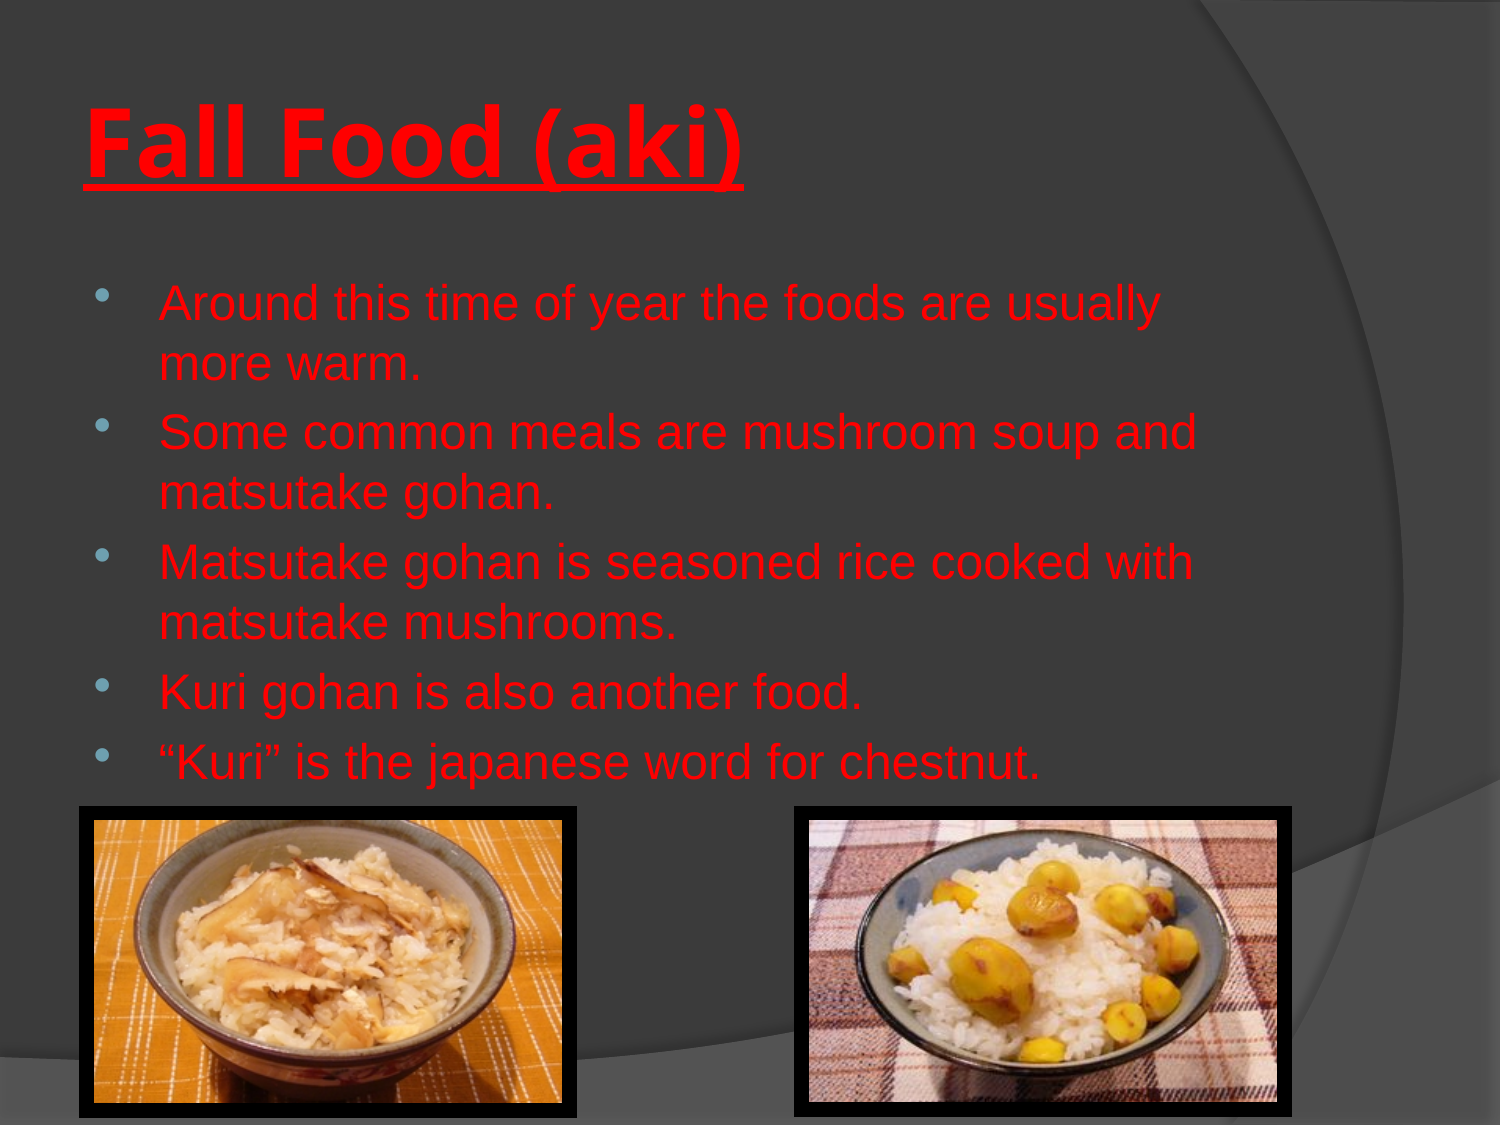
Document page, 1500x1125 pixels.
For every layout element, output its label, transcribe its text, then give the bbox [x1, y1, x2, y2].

title Fall Food (aki) [75, 45, 1300, 233]
list Around this time of year the foods are usually more warm. Some common meals are mushroom soup and matsutake gohan. Matsutake gohan is seasoned rice cooked with matsutake mushrooms. Kuri gohan is also another food. “Kuri” is the japanese word for chestnut. [75, 262, 1300, 809]
picture [93, 820, 563, 1104]
picture [808, 820, 1278, 1103]
